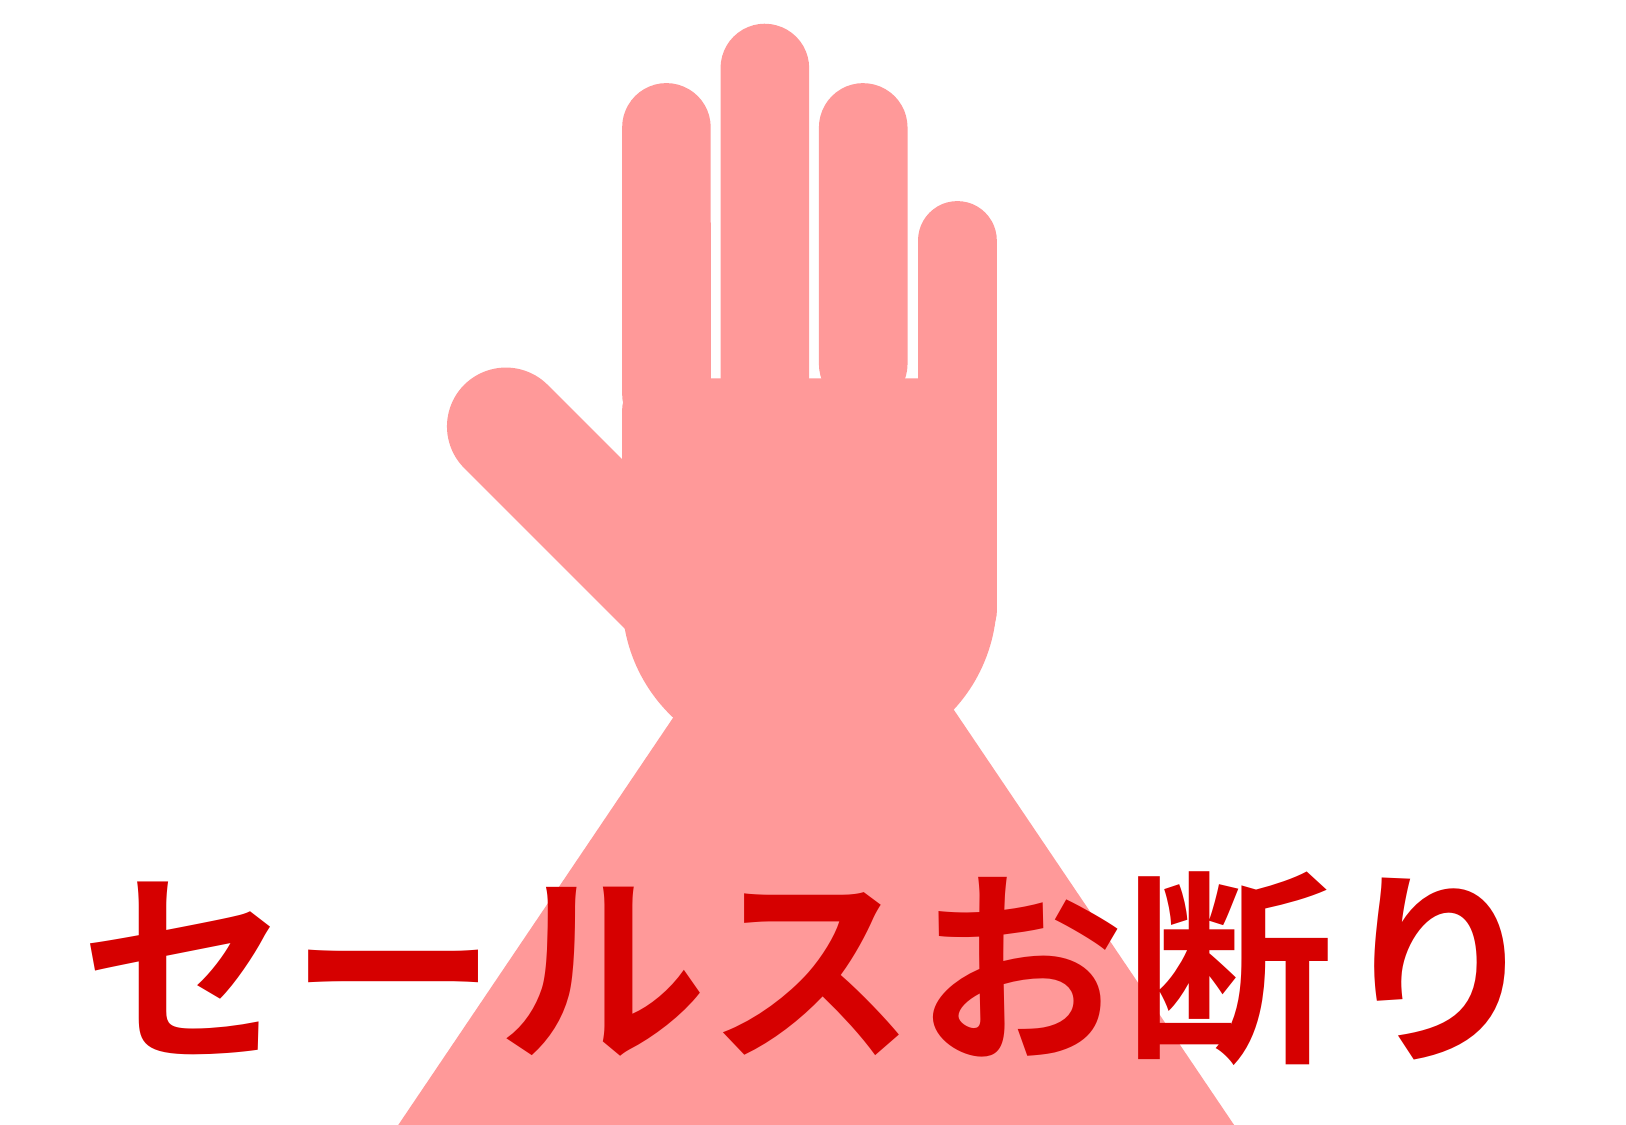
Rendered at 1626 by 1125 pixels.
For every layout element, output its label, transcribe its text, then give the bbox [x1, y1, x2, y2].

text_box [394, 23, 1238, 1125]
text_box セールスお断り [1241, 831, 1625, 1096]
text_box セールスお断り [0, 831, 389, 1096]
